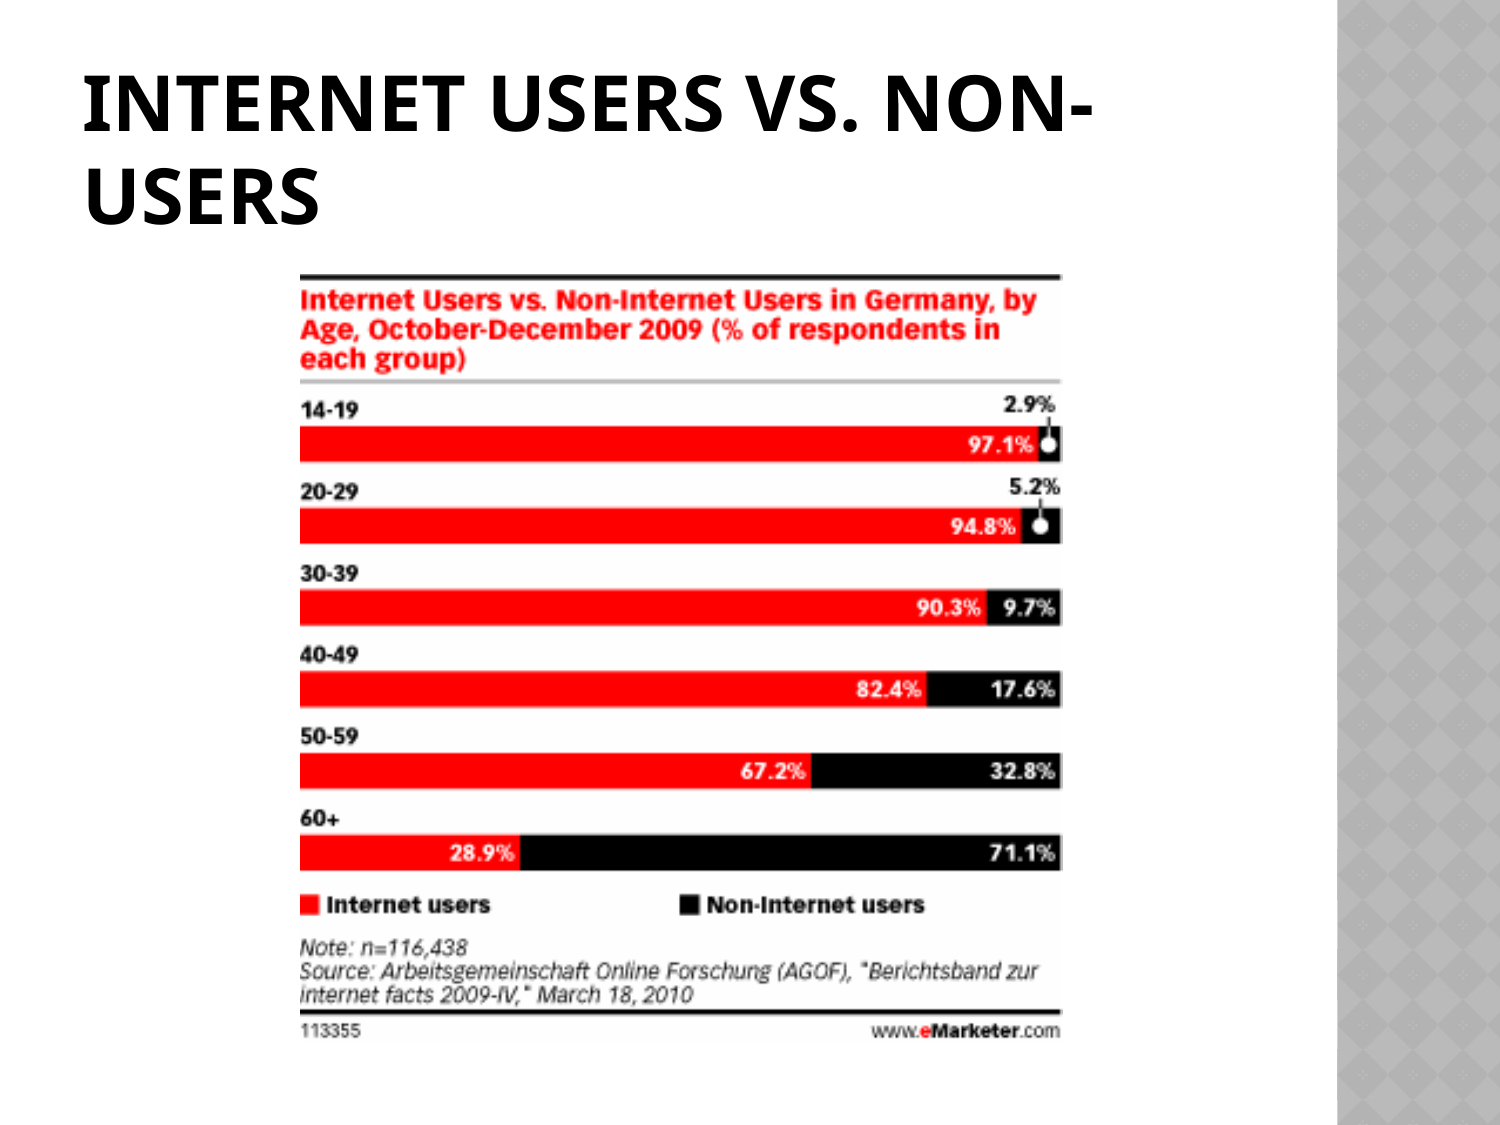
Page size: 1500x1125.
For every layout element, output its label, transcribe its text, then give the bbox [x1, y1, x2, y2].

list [299, 274, 1063, 1043]
title Internet Users Vs. Non-Users [75, 52, 1263, 240]
